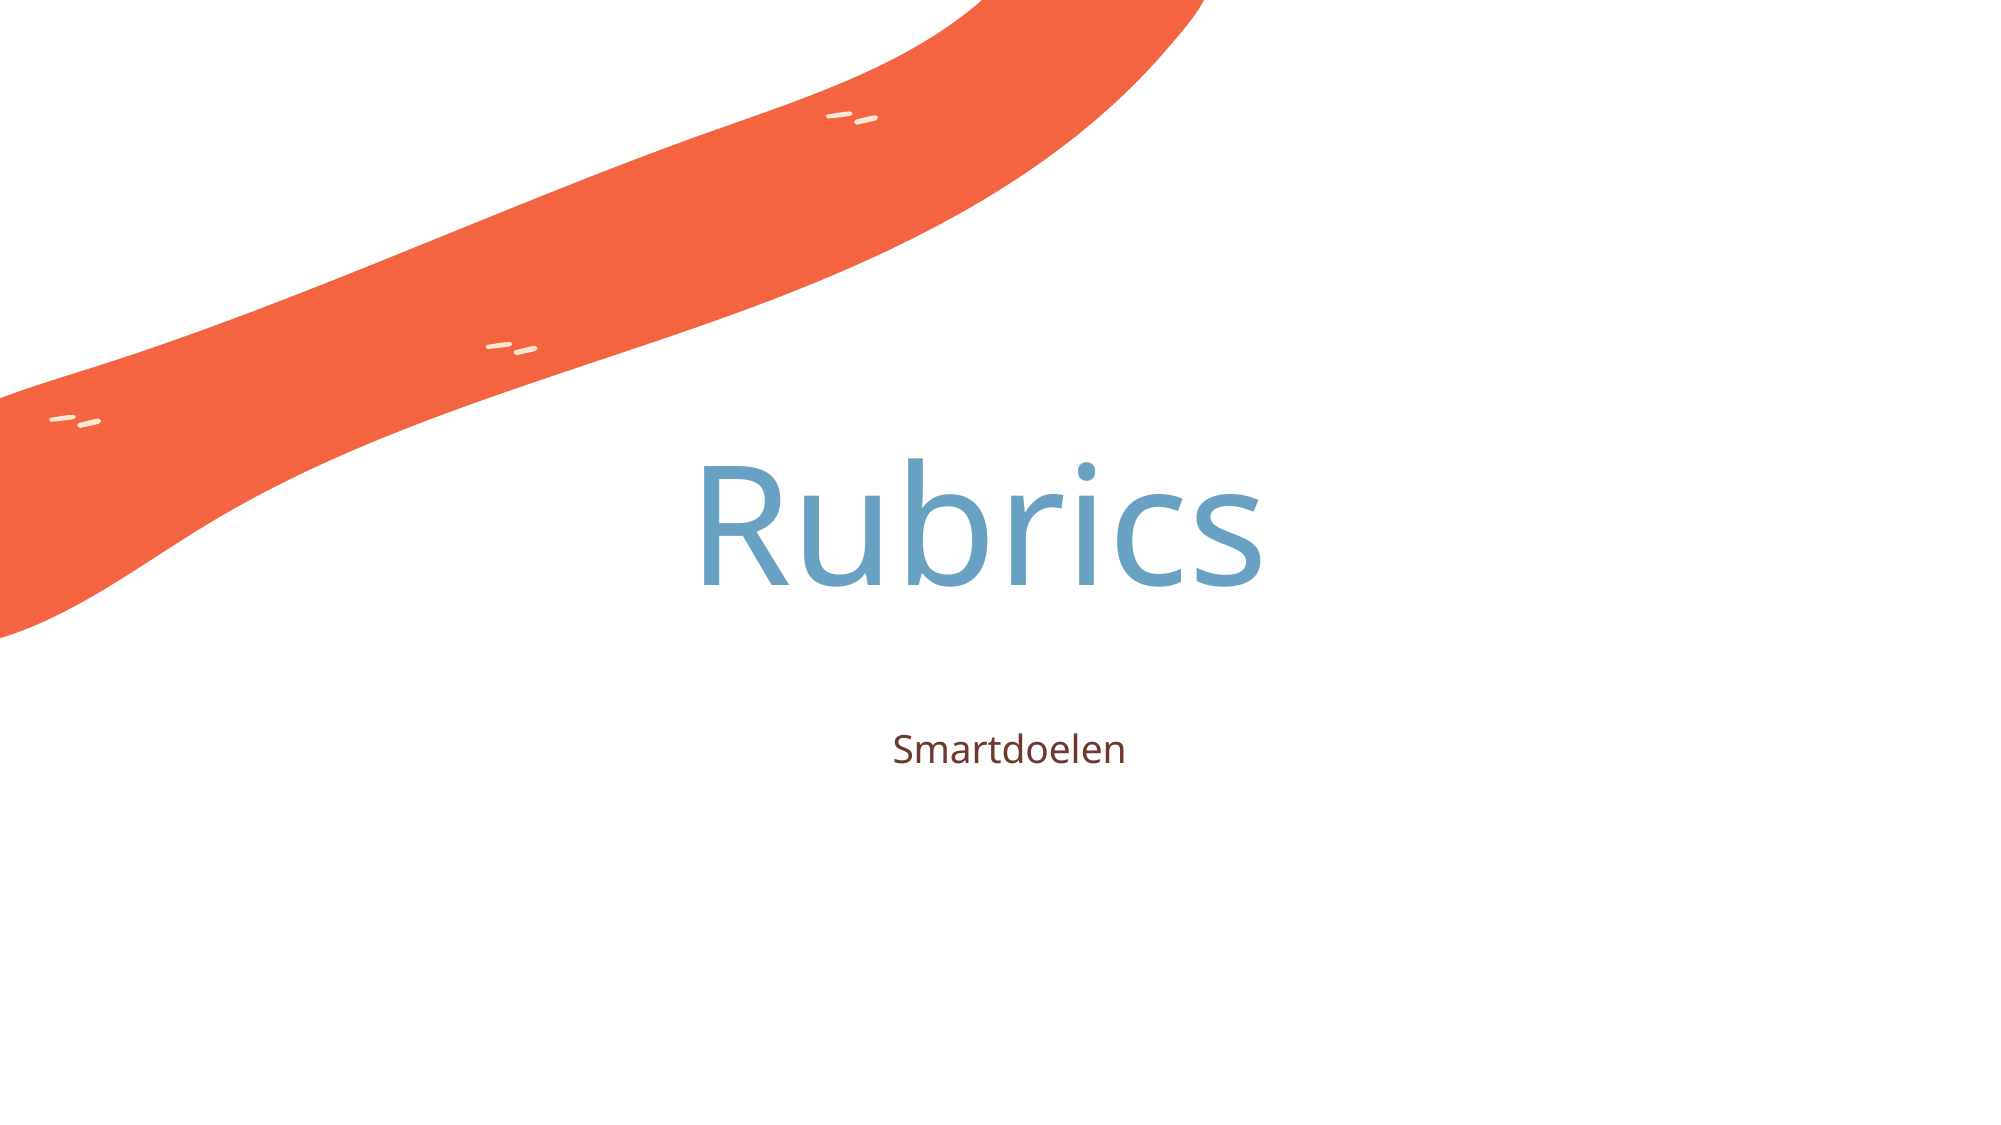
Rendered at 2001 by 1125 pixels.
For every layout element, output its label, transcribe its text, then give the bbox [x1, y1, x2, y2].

title Rubrics [639, 406, 1361, 634]
subtitle Smartdoelen [639, 674, 1361, 822]
